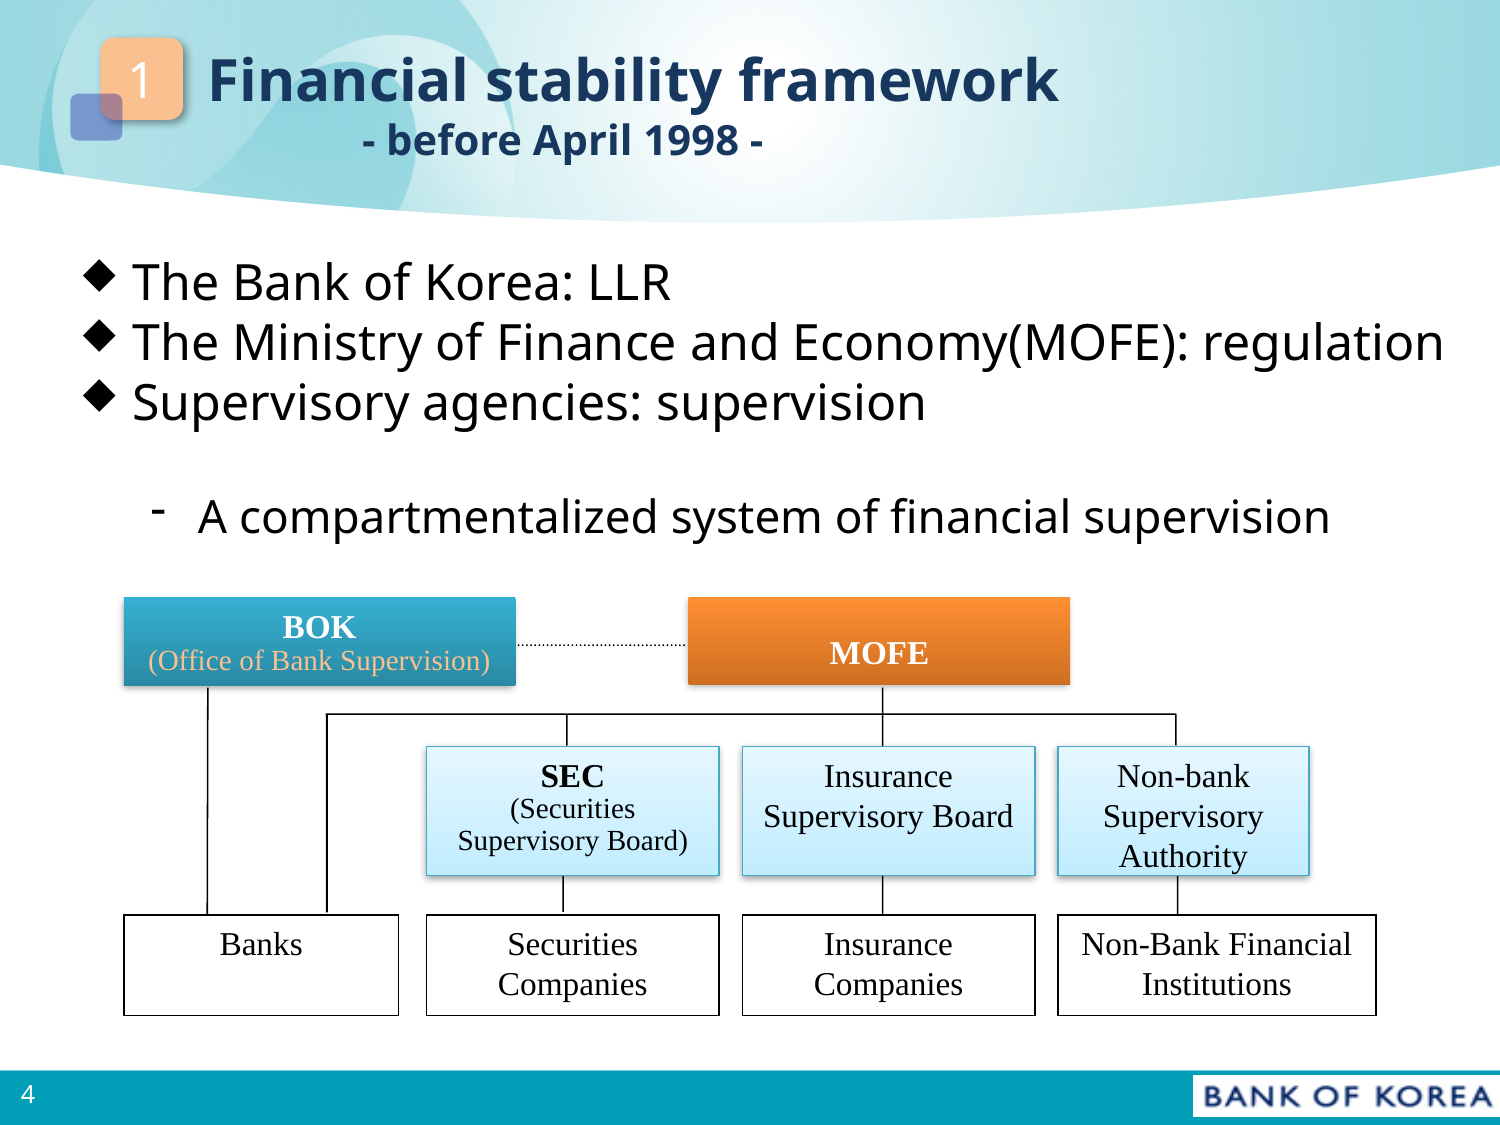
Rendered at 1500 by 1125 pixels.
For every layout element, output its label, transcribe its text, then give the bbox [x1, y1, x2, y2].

picture [0, 0, 1500, 1125]
text_box The Bank of Korea: LLR The Ministry of Finance and Economy(MOFE): regulation Supervisory agencies: supervision [64, 243, 1471, 439]
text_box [70, 35, 1436, 173]
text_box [123, 644, 1377, 1016]
text_box BOK (Office of Bank Supervision) [123, 597, 516, 644]
text_box A compartmentalized system of financial supervision [135, 479, 1453, 550]
text_box MOFE [688, 597, 1071, 643]
slide_number 3 [5, 1065, 356, 1125]
